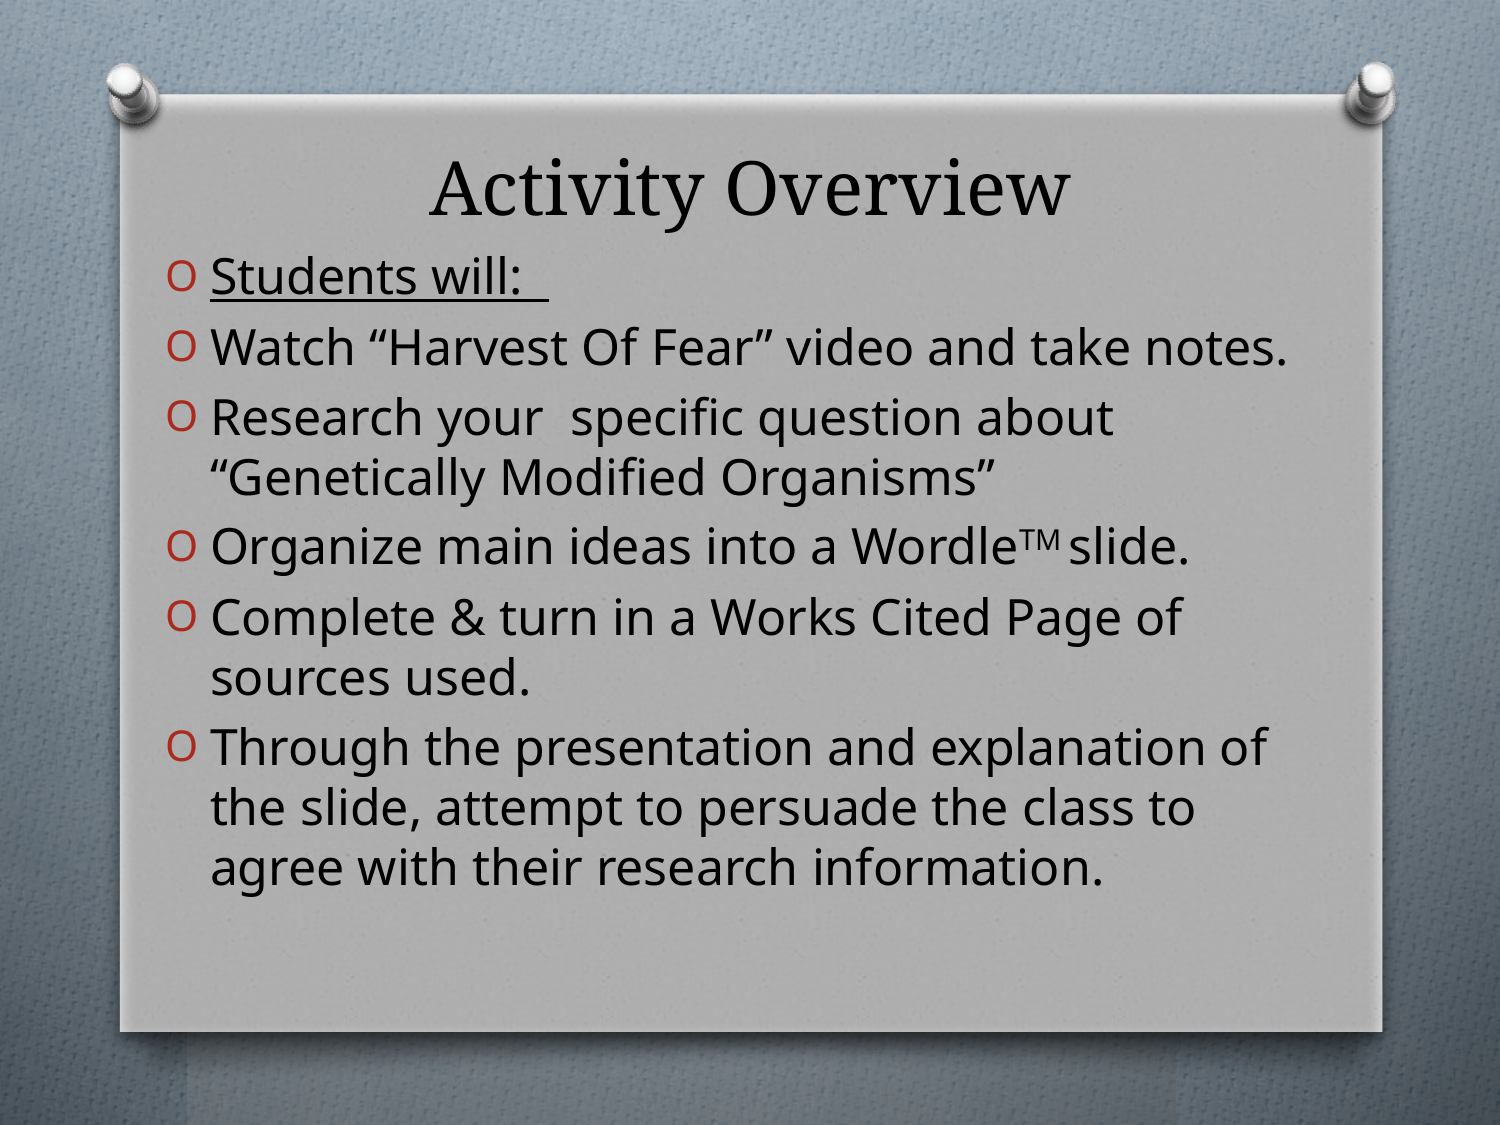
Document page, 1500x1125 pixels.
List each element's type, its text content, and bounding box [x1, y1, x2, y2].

list Students will: Watch “Harvest Of Fear” video and take notes. Research your specific question about “Genetically Modified Organisms” Organize main ideas into a WordleTM slide. Complete & turn in a Works Cited Page of sources used. Through the presentation and explanation of the slide, attempt to persuade the class to agree with their research information. [150, 237, 1350, 1000]
title Activity Overview [179, 134, 1323, 237]
picture [75, 29, 198, 153]
picture [1317, 35, 1439, 156]
